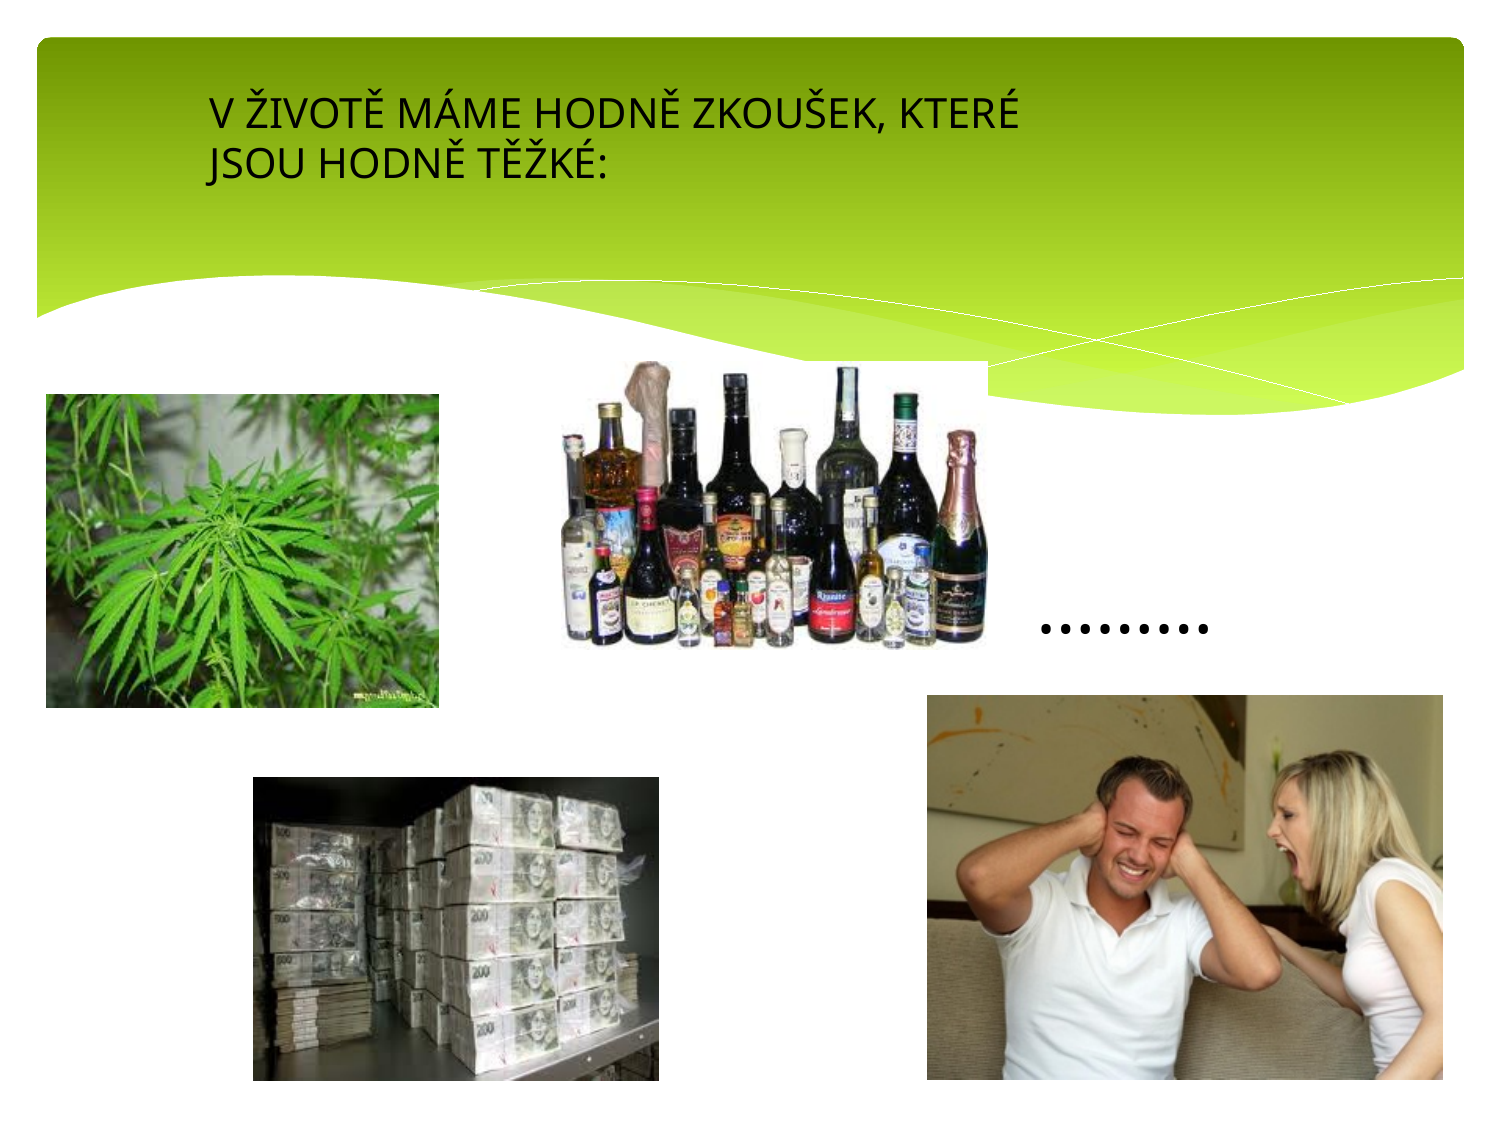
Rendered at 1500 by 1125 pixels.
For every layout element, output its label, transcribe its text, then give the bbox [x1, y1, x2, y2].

text_box ……… [1021, 551, 1500, 656]
picture [926, 695, 1443, 1081]
text_box V ŽIVOTĚ MÁME HODNĚ ZKOUŠEK, KTERÉ JSOU HODNĚ TĚŽKÉ: [194, 79, 1069, 194]
picture [560, 361, 988, 650]
picture [253, 777, 659, 1082]
picture [45, 394, 439, 708]
